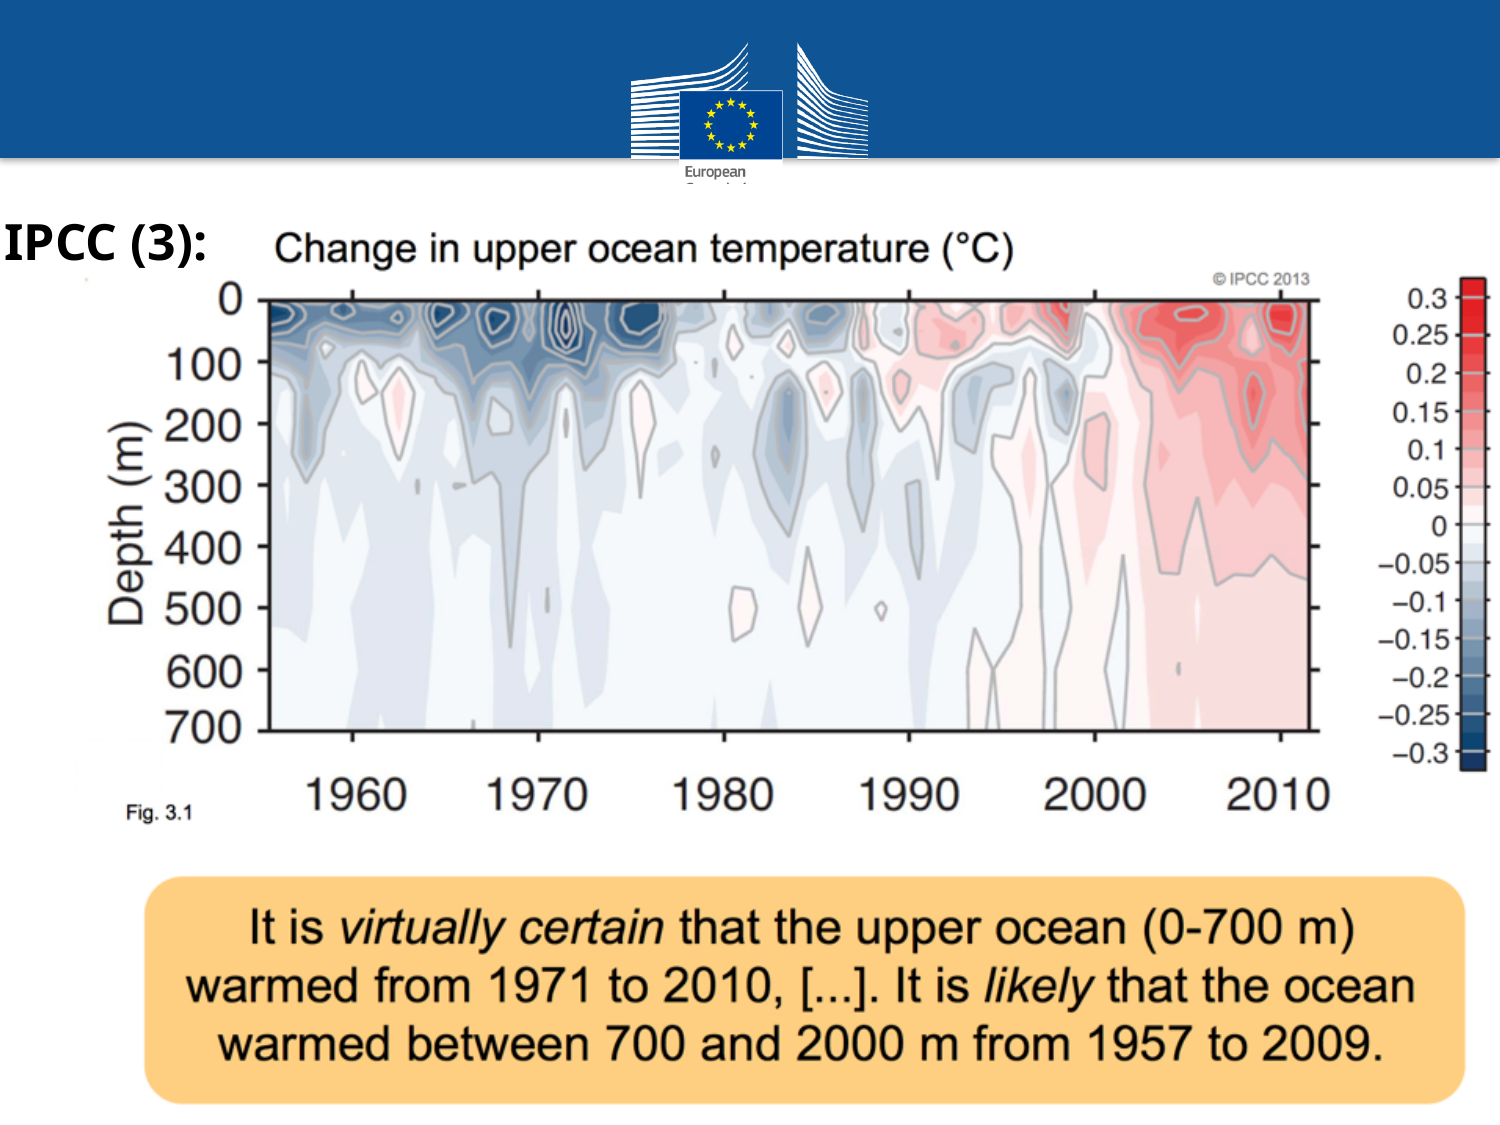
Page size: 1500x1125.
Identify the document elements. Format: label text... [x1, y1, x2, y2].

title IPCC (3): [3, 175, 1423, 306]
picture [631, 42, 868, 175]
picture [68, 184, 1500, 1125]
